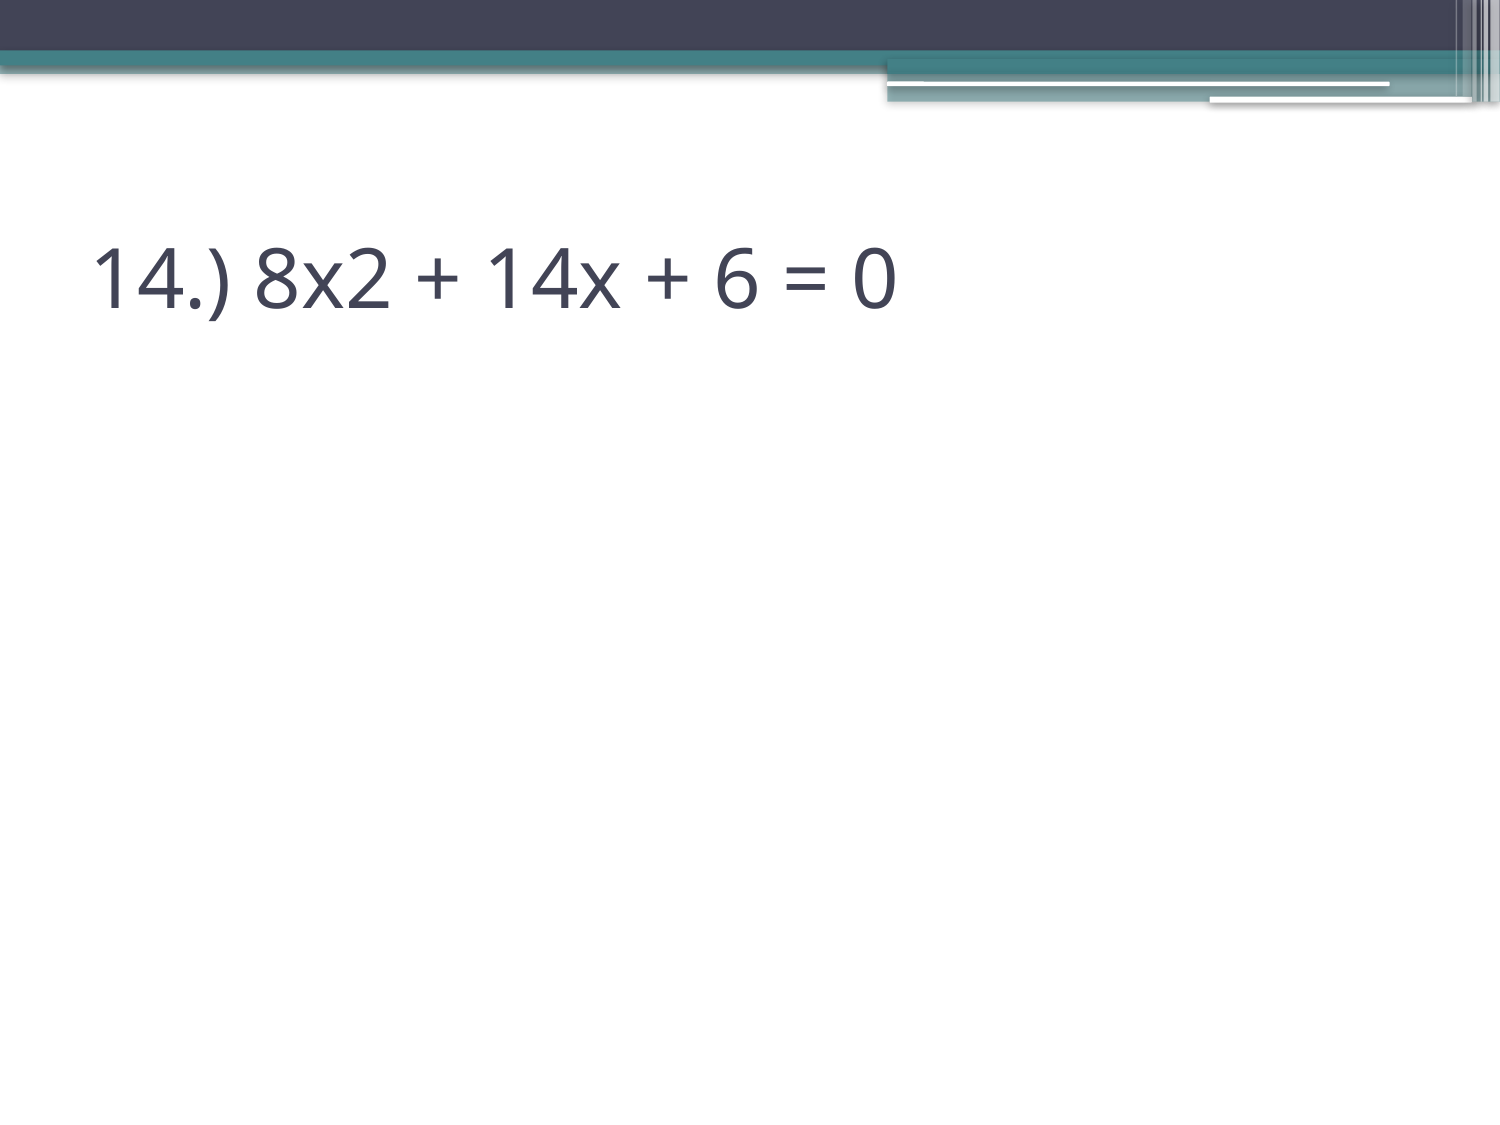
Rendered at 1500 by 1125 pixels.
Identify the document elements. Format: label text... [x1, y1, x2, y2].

title 14.) 8x2 + 14x + 6 = 0 [75, 187, 1425, 363]
